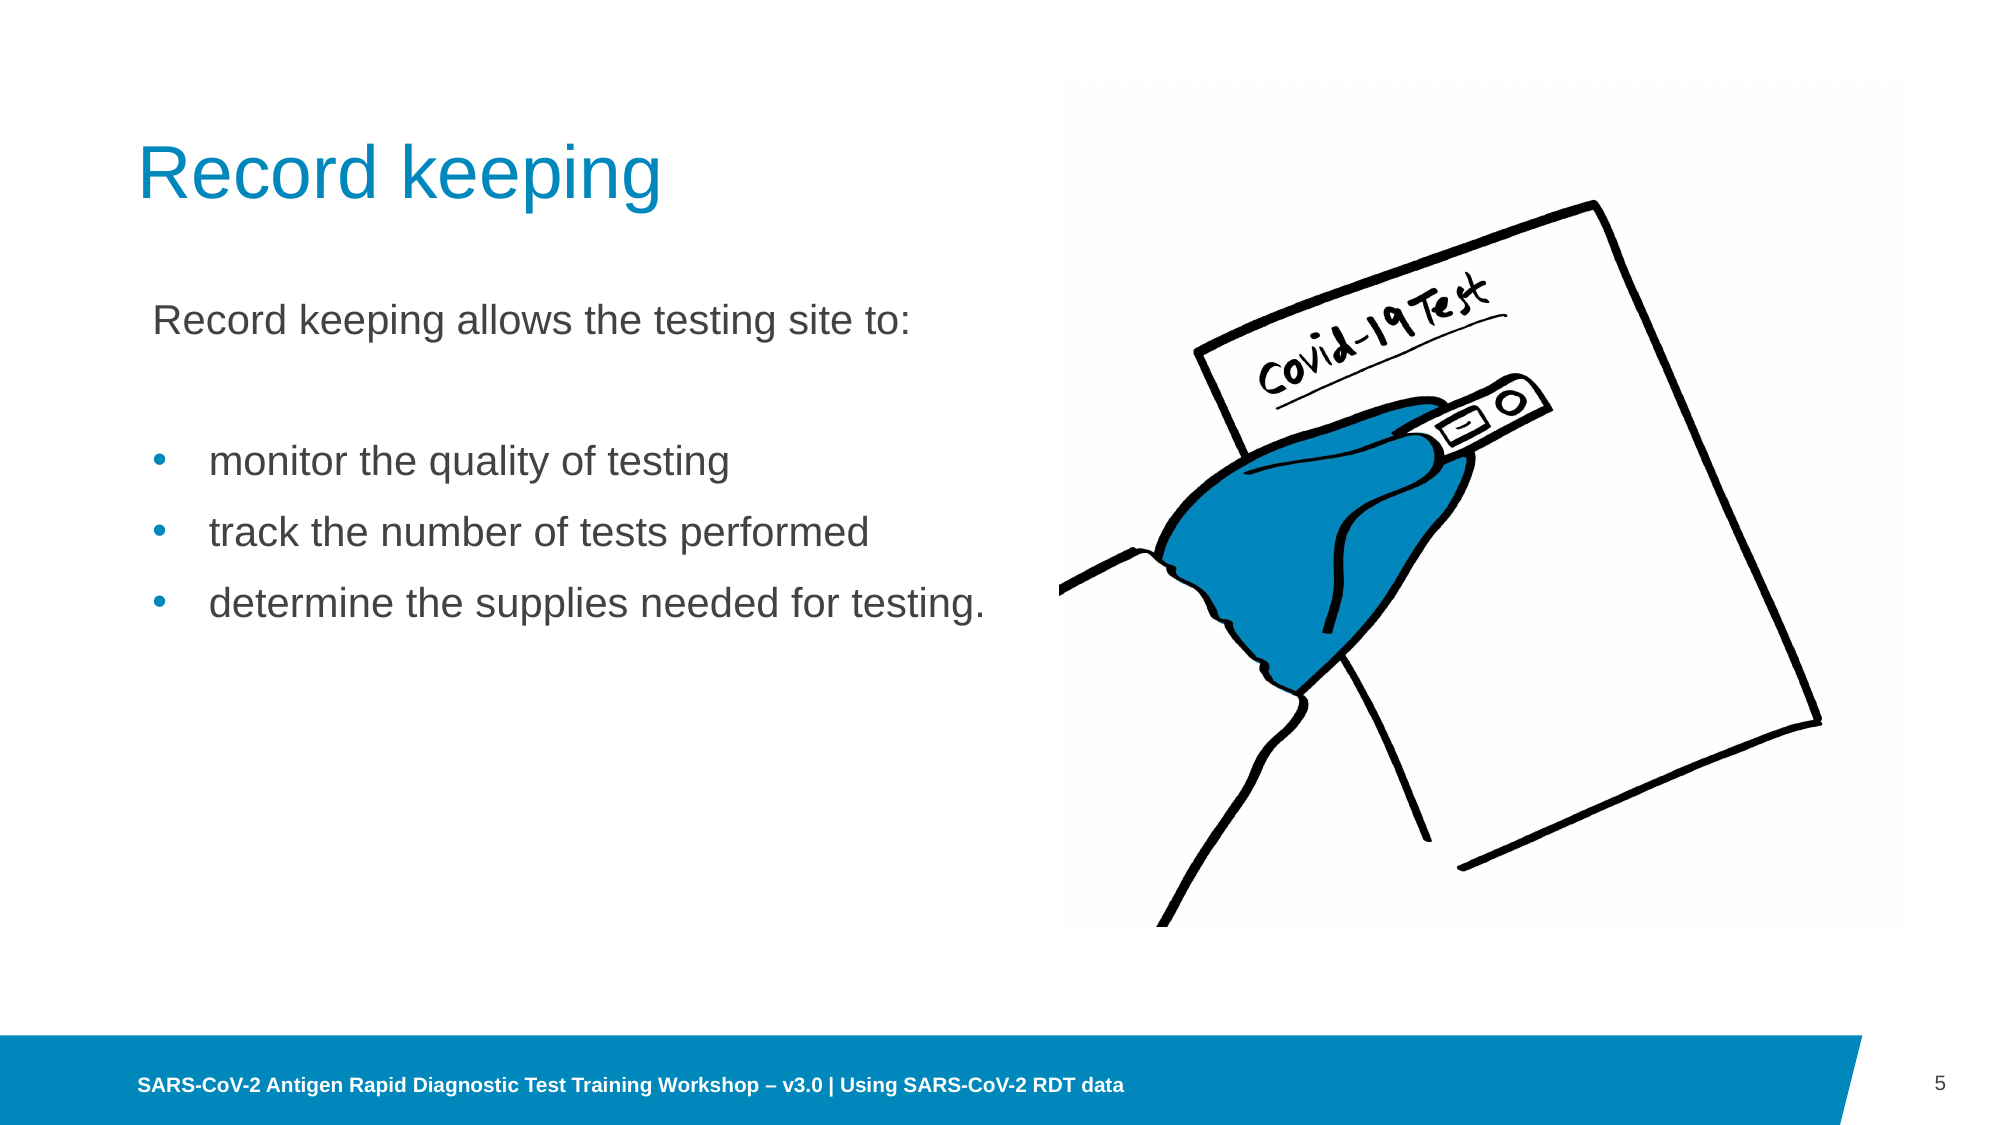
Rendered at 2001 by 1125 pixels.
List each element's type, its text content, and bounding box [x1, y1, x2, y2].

footer SARS-CoV-2 Antigen Rapid Diagnostic Test Training Workshop – v3.0 | Using SARS-CoV-2 RDT data [137, 1042, 1338, 1125]
title Record keeping [137, 59, 1863, 215]
list Record keeping allows the testing site to: monitor the quality of testing track the number of tests performed determine the supplies needed for testing. [137, 284, 1863, 1014]
picture [1059, 80, 1905, 927]
slide_number 5 [1862, 1035, 1947, 1125]
